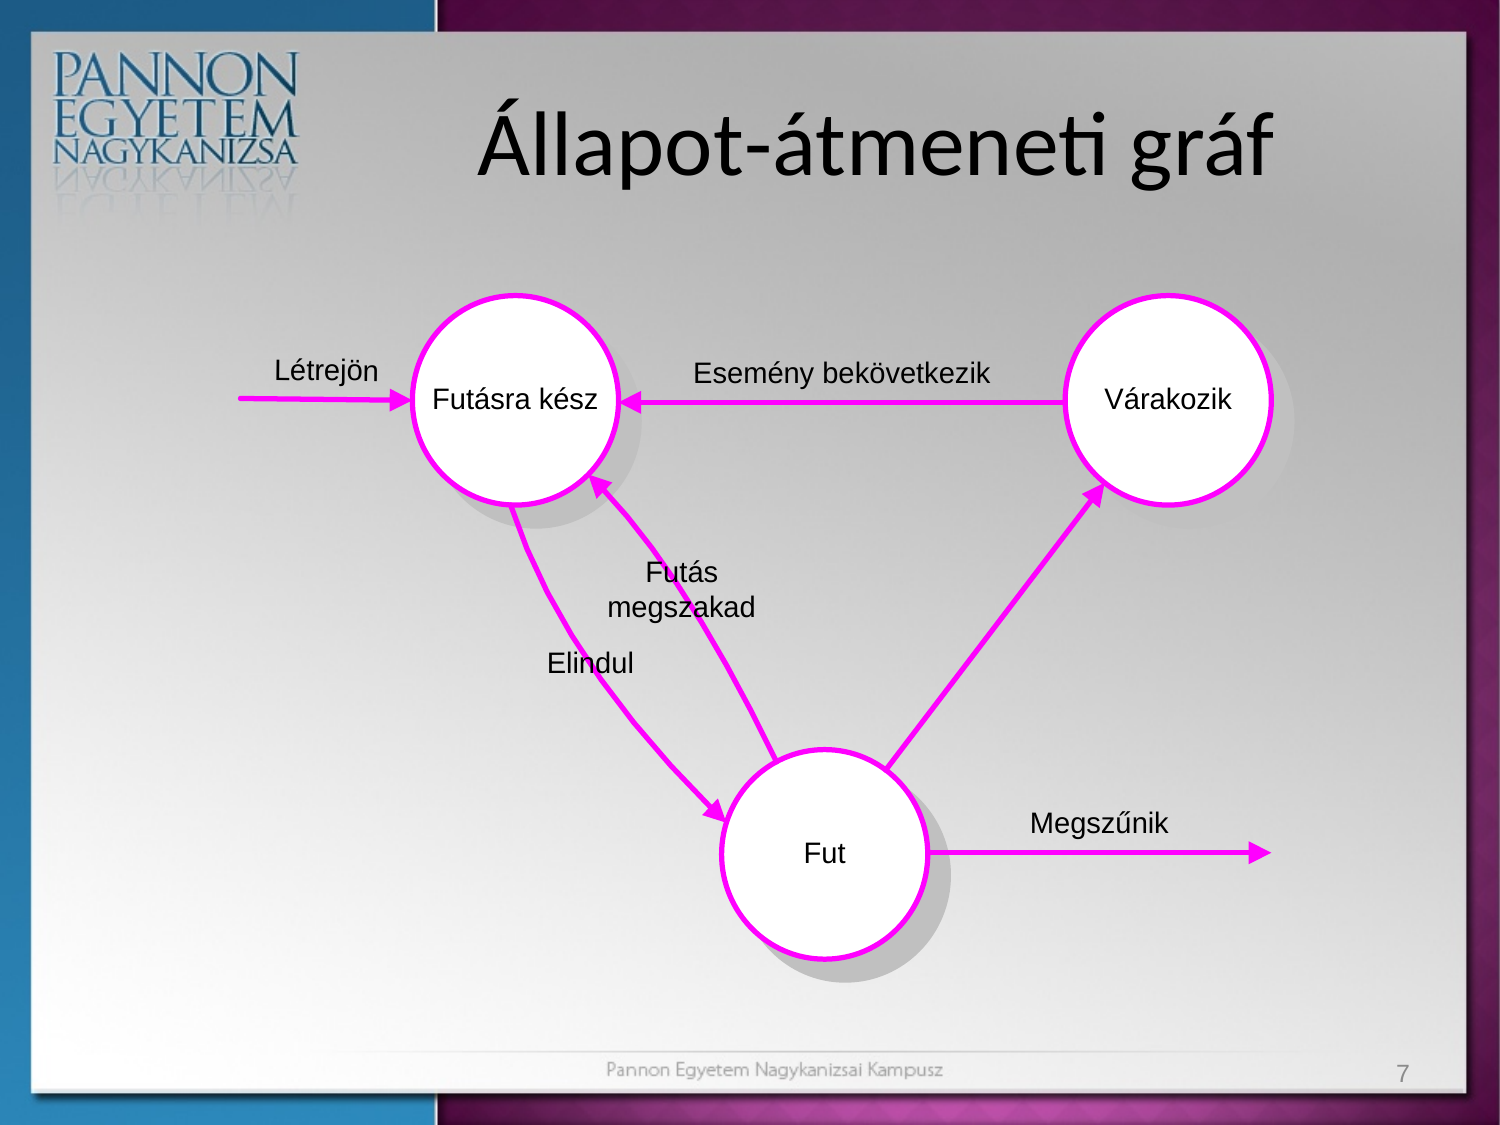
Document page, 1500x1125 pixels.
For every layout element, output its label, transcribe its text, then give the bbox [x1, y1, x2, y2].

title Állapot-átmeneti gráf [328, 45, 1425, 233]
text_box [212, 287, 1301, 989]
picture [0, 0, 1500, 1125]
slide_number 7 [1074, 1042, 1425, 1103]
